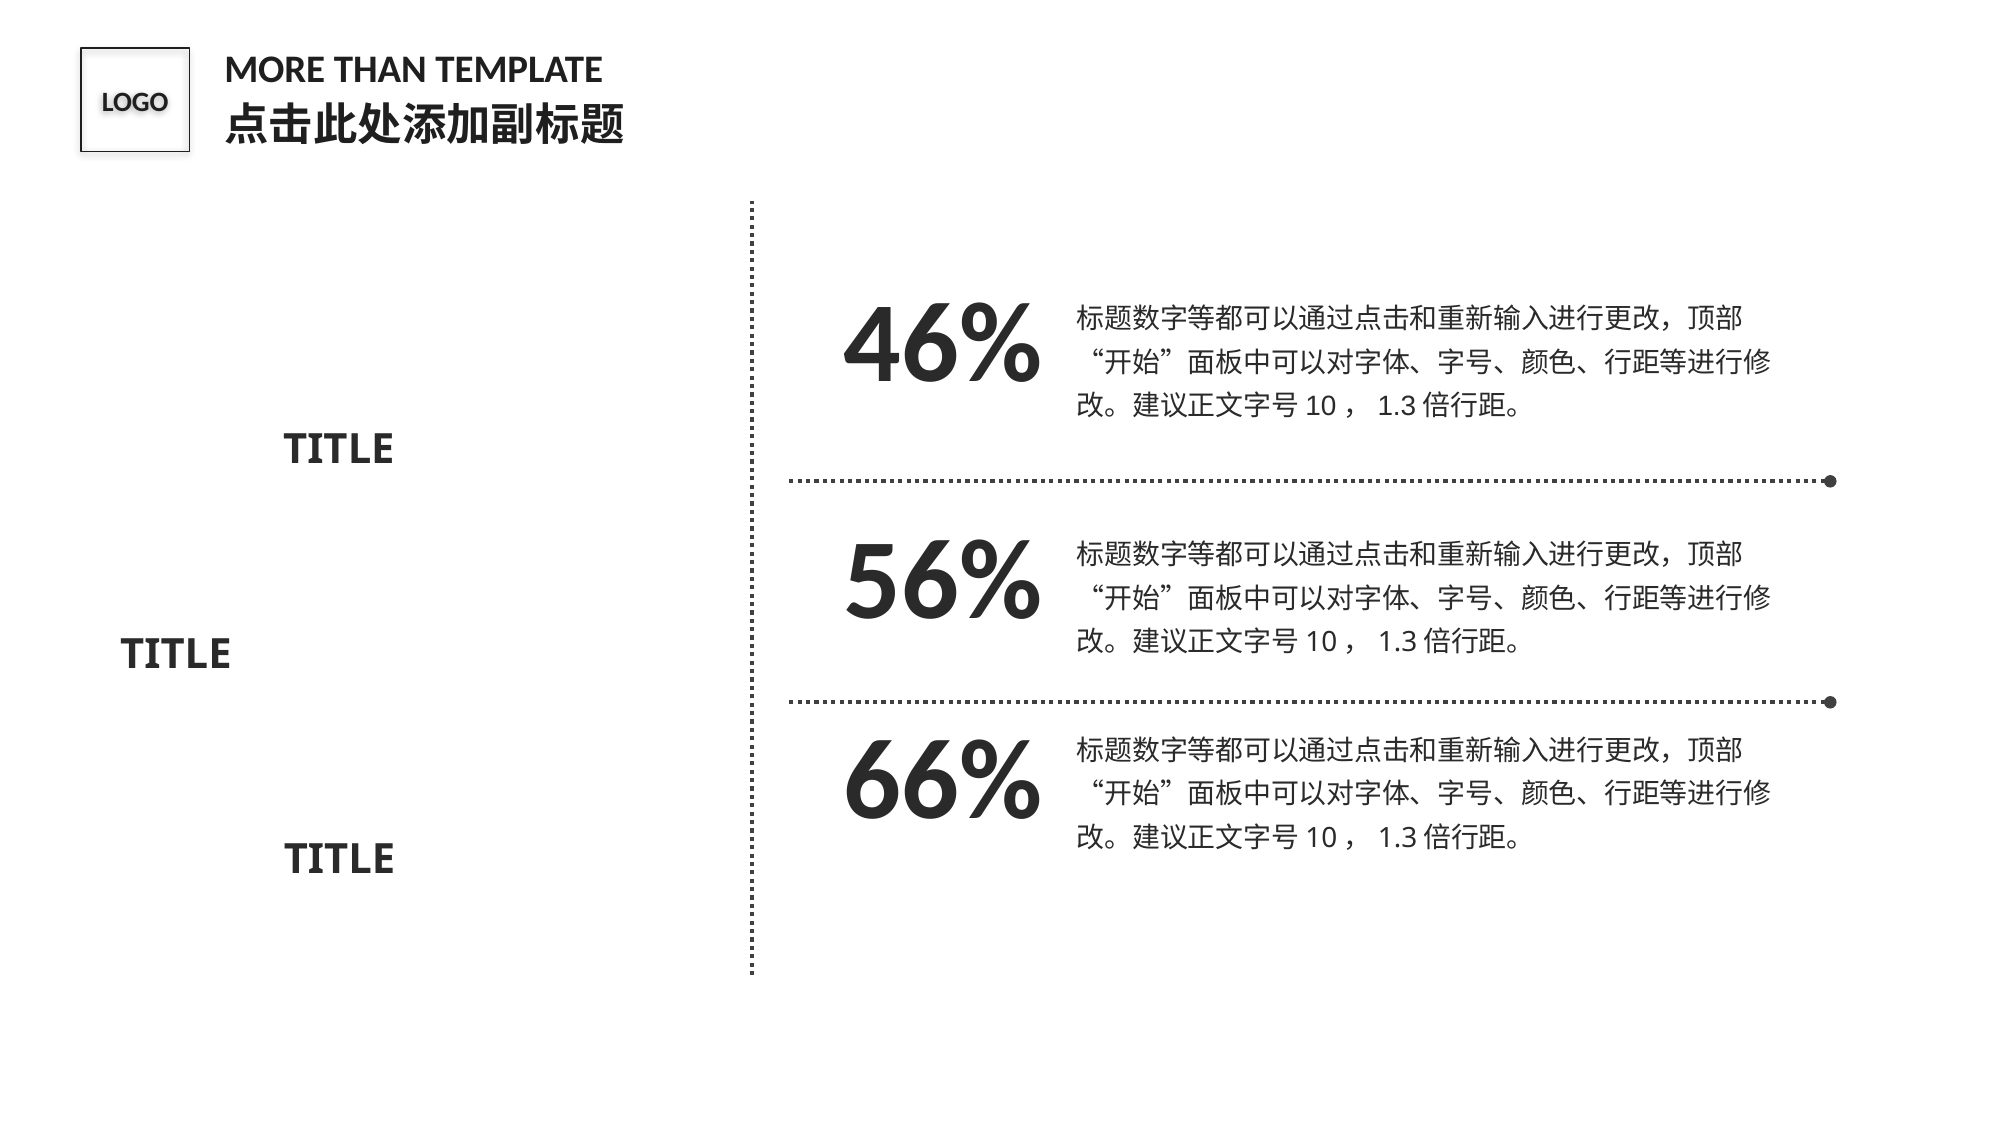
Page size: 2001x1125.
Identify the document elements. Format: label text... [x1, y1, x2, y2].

text_box 66% [992, 710, 1058, 849]
text_box 标题数字等都可以通过点击和重新输入进行更改，顶部“开始”面板中可以对字体、字号、颜色、行距等进行修改。建议正文字号10，1.3倍行距。 [1061, 283, 1793, 429]
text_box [0, 219, 748, 958]
text_box LOGO [80, 47, 190, 152]
text_box 标题数字等都可以通过点击和重新输入进行更改，顶部“开始”面板中可以对字体、字号、颜色、行距等进行修改。建议正文字号10，1.3倍行距。 [1061, 715, 1793, 861]
text_box 46% [992, 259, 1058, 412]
text_box 66% [992, 696, 1058, 701]
text_box MORE THAN TEMPLATE 点击此处添加副标题 [204, 29, 677, 159]
text_box 56% [992, 497, 1058, 650]
text_box 标题数字等都可以通过点击和重新输入进行更改，顶部“开始”面板中可以对字体、字号、颜色、行距等进行修改。建议正文字号10，1.3倍行距。 [1061, 519, 1793, 665]
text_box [757, 219, 988, 958]
